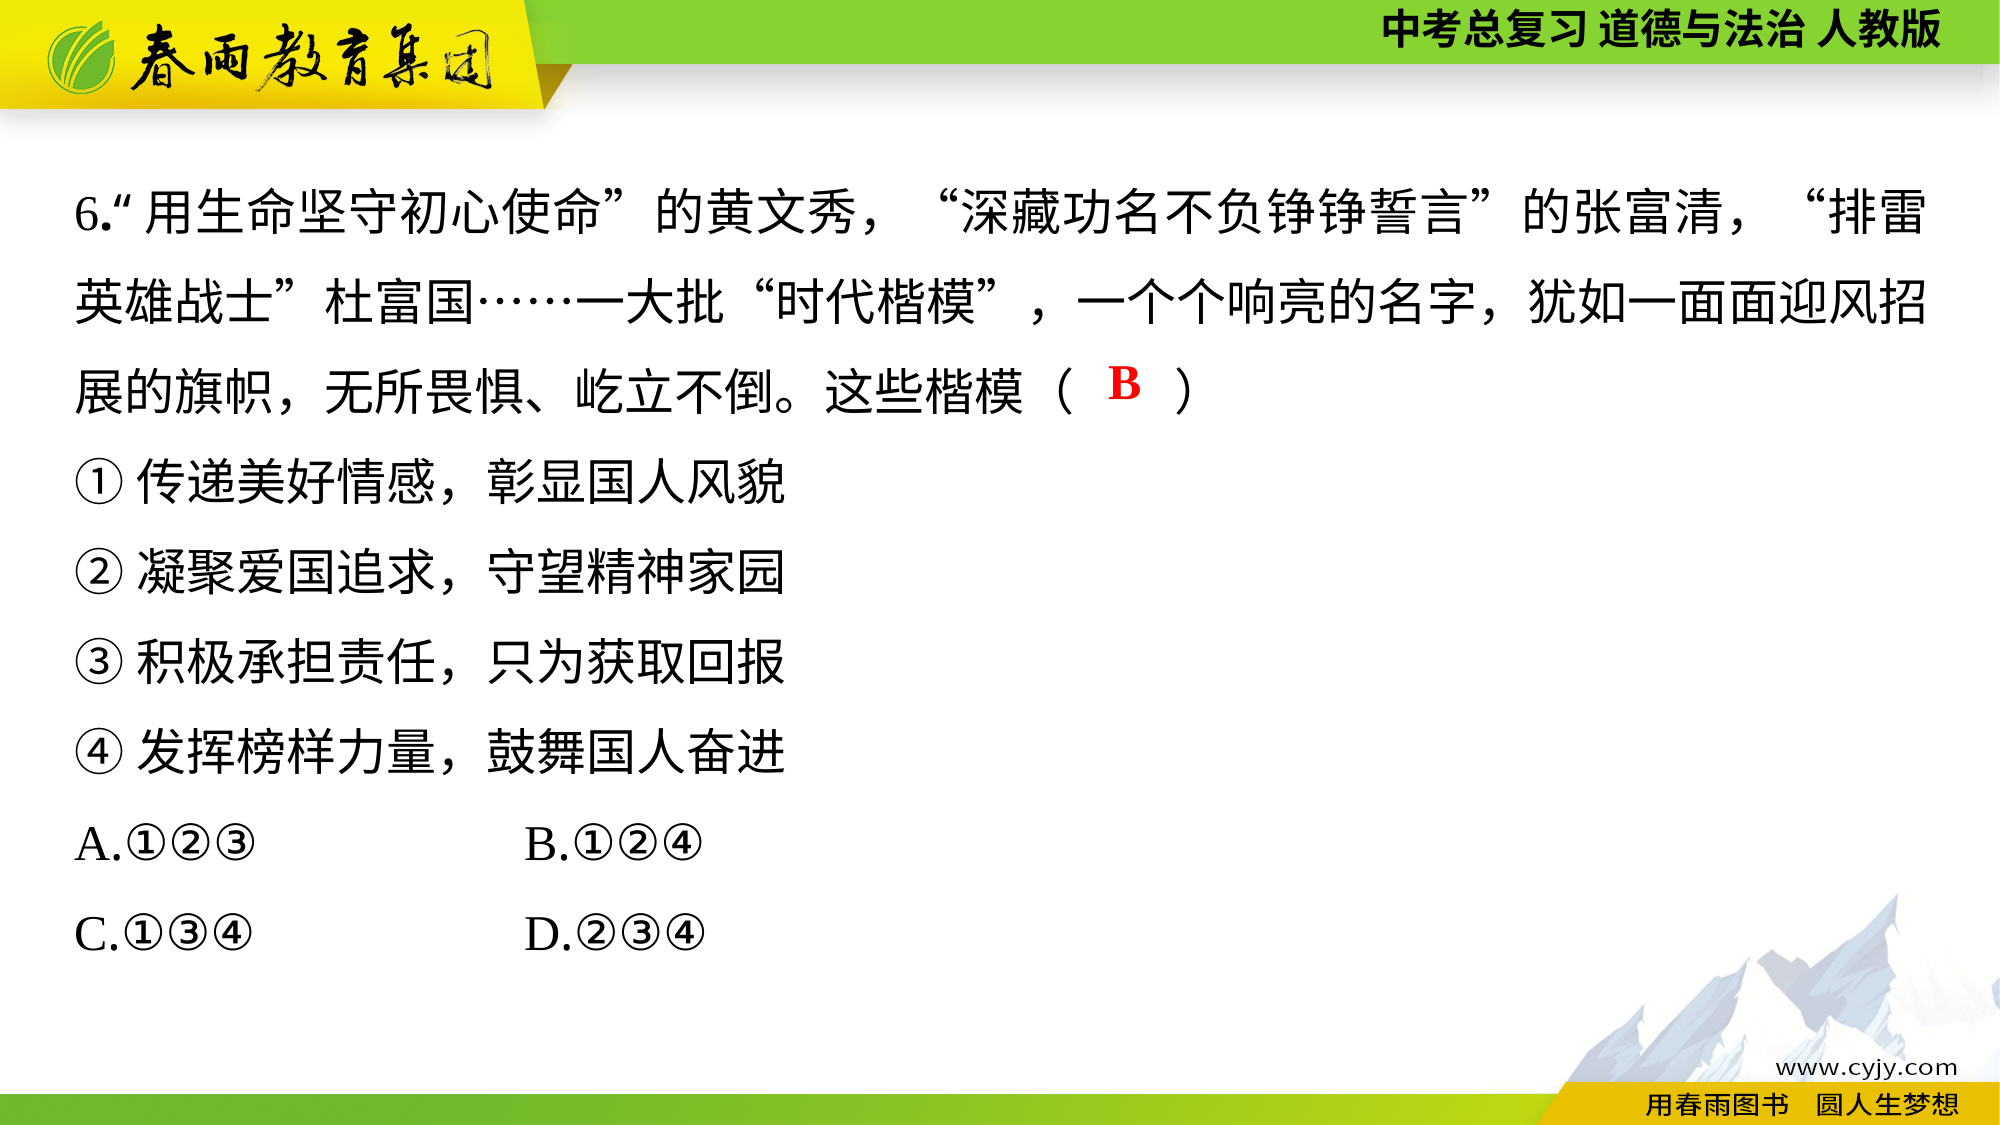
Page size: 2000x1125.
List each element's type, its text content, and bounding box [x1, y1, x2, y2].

list 6.“用生命坚守初心使命”的黄文秀，“深藏功名不负铮铮誓言”的张富清，“排雷英雄战士”杜富国……一大批“时代楷模”，一个个响亮的名字，犹如一面面迎风招展的旗帜，无所畏惧、屹立不倒。这些楷模（ ） ①传递美好情感，彰显国人风貌 ②凝聚爱国追求，守望精神家园 ③积极承担责任，只为获取回报 ④发挥榜样力量，鼓舞国人奋进 A.①②③ B.①②④ C.①③④ D.②③④ [59, 142, 1944, 965]
picture [0, 0, 2000, 1125]
text_box B [1093, 342, 1157, 417]
